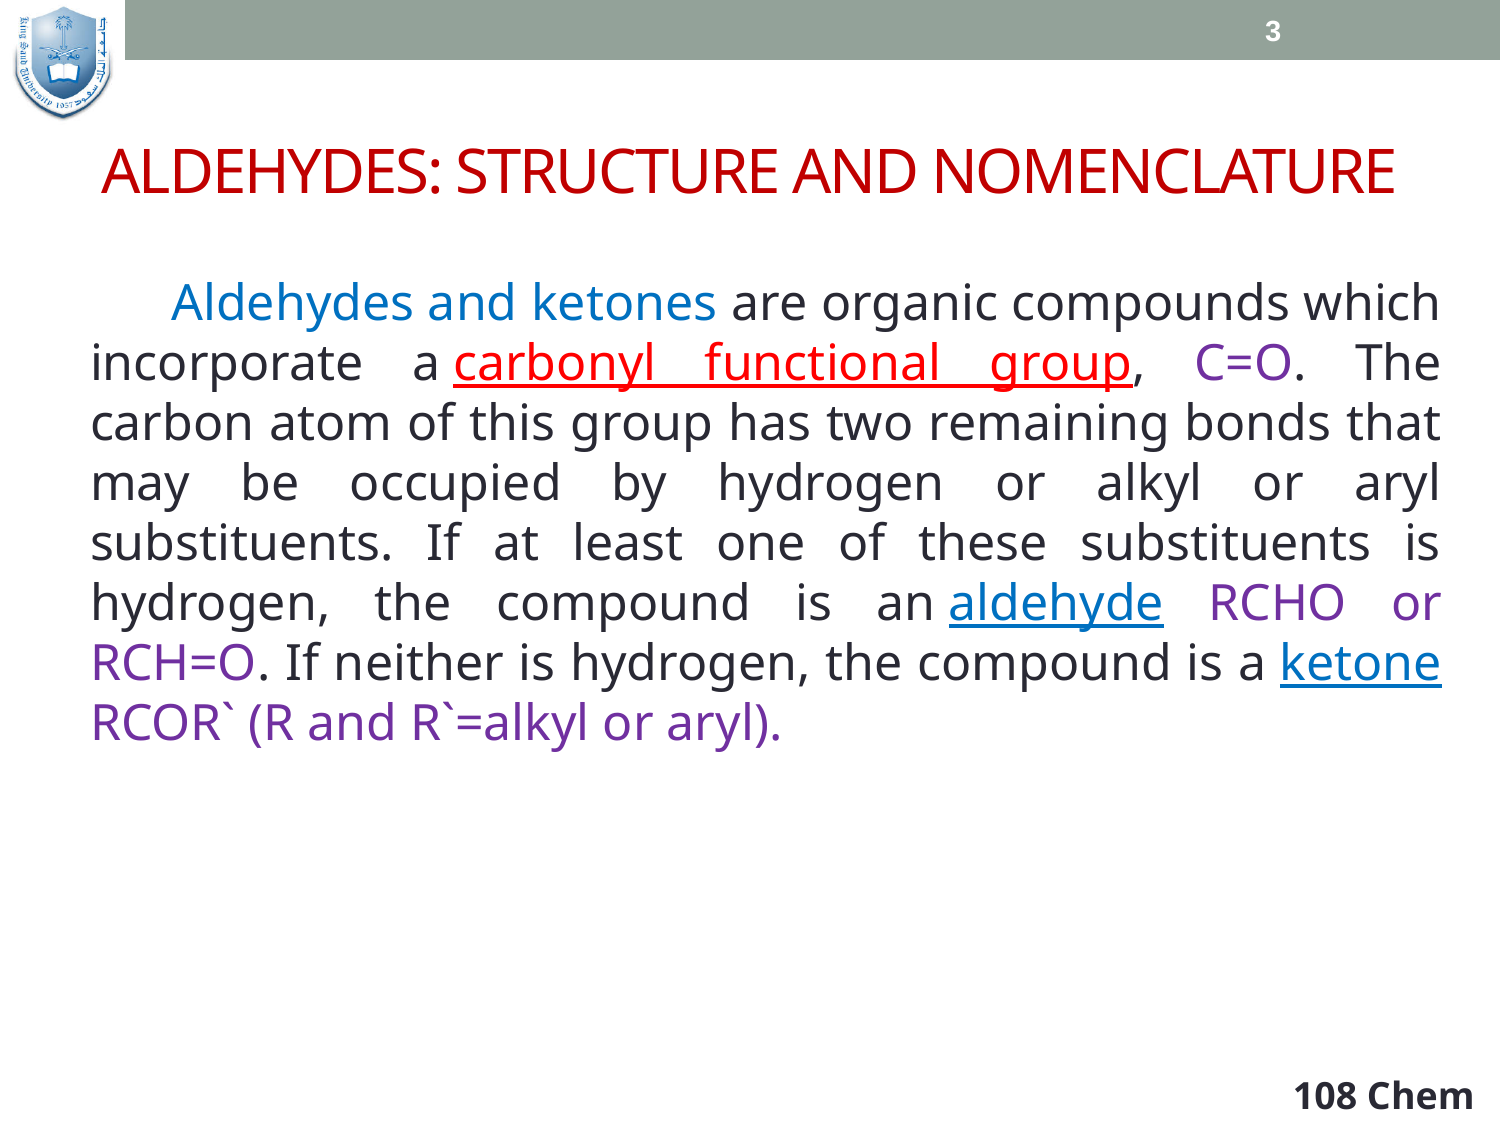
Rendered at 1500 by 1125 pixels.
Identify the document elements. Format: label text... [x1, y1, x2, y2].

text_box 108 Chem [1278, 1064, 1490, 1125]
title ALDEHYDES: STRUCTURE AND NOMENCLATURE [75, 87, 1425, 250]
slide_number 3 [1250, 3, 1425, 57]
list Aldehydes and ketones are organic compounds which incorporate a carbonyl functional group, C=O. The carbon atom of this group has two remaining bonds that may be occupied by hydrogen or alkyl or aryl substituents. If at least one of these substituents is hydrogen, the compound is an aldehyde RCHO or RCH=O. If neither is hydrogen, the compound is a ketone RCOR` (R and R`=alkyl or aryl). [75, 262, 1458, 1063]
picture [0, 0, 126, 126]
